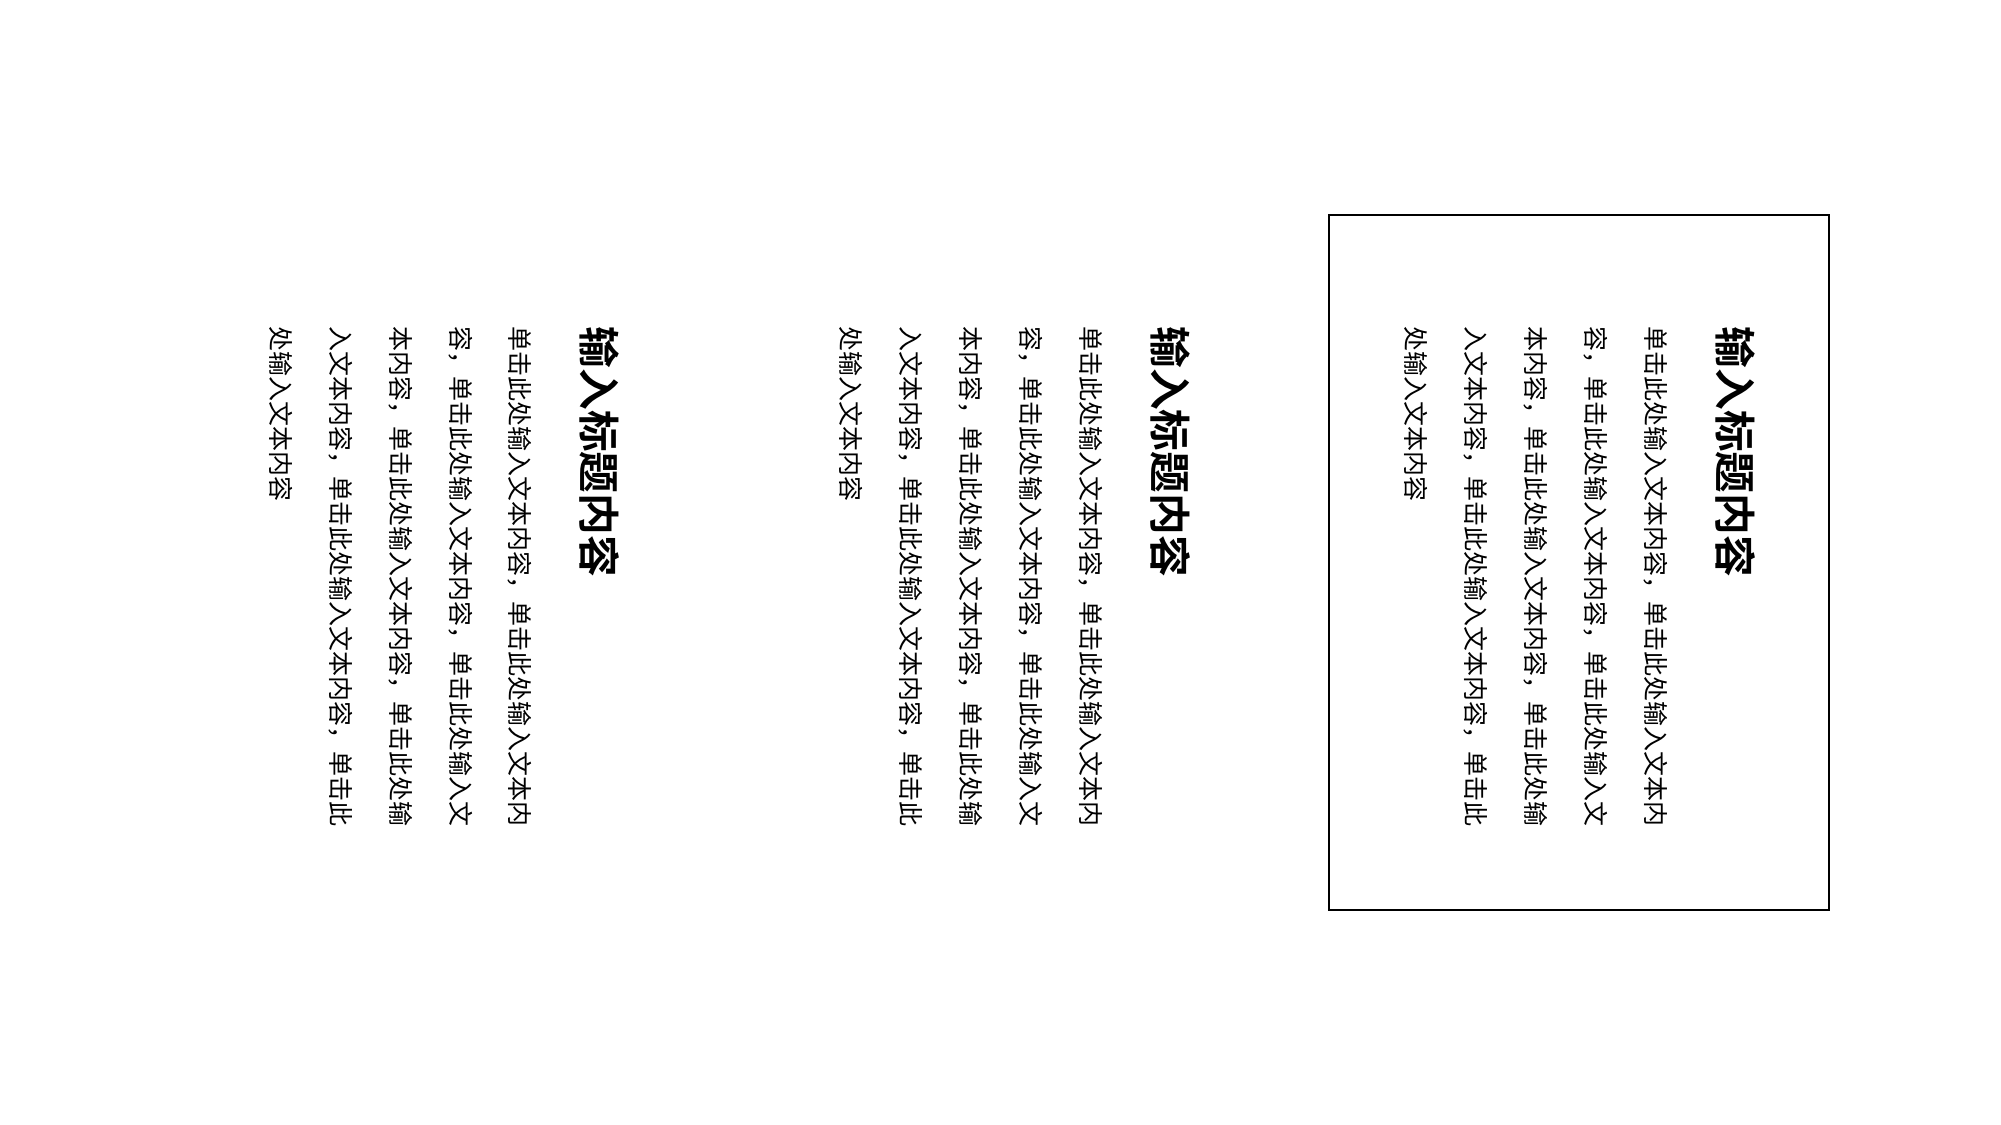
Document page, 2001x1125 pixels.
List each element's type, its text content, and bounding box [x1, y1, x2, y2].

text_box 单击此处输入文本内容，单击此处输入文本内容，单击此处输入文本内容，单击此处输入文本内容，单击此处输入文本内容，单击此处输入文本内容，单击此处输入文本内容，单击此处输入文本内容 [1383, 311, 1709, 852]
text_box [1328, 214, 1830, 911]
text_box 输入标题内容 [1122, 311, 1204, 673]
text_box 输入标题内容 [552, 311, 634, 673]
text_box 单击此处输入文本内容，单击此处输入文本内容，单击此处输入文本内容，单击此处输入文本内容，单击此处输入文本内容，单击此处输入文本内容，单击此处输入文本内容，单击此处输入文本内容 [247, 311, 574, 852]
text_box 输入标题内容 [1687, 311, 1769, 673]
text_box 单击此处输入文本内容，单击此处输入文本内容，单击此处输入文本内容，单击此处输入文本内容，单击此处输入文本内容，单击此处输入文本内容，单击此处输入文本内容，单击此处输入文本内容 [818, 311, 1144, 852]
